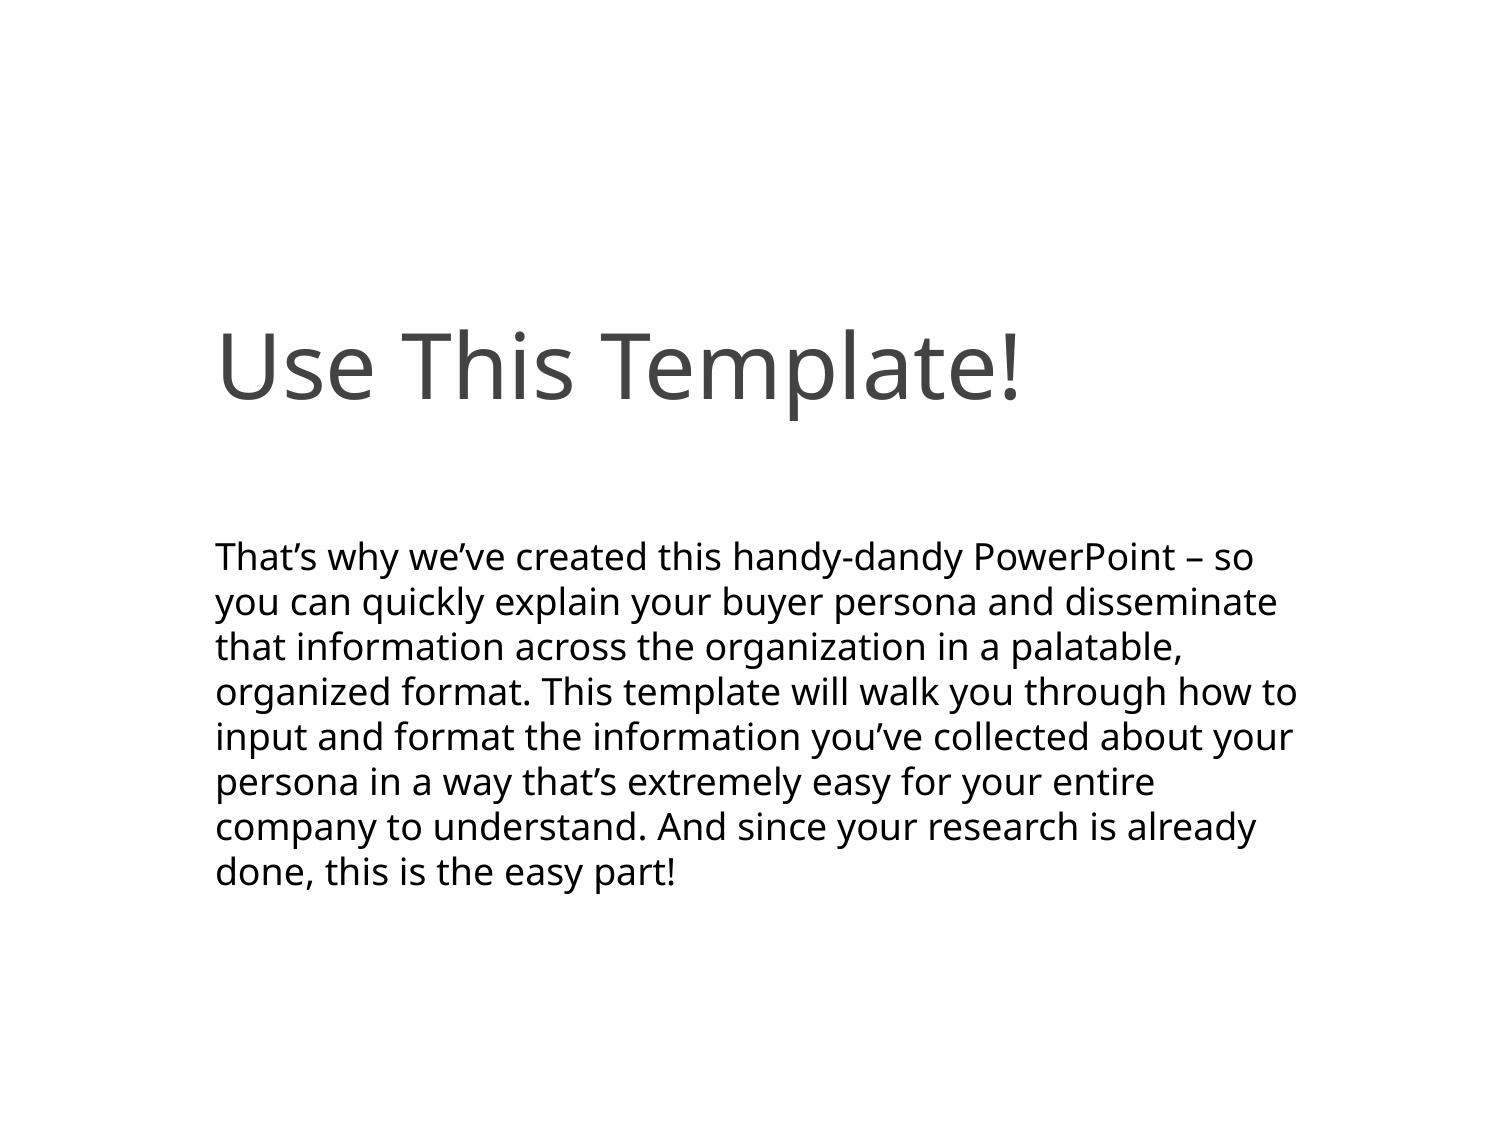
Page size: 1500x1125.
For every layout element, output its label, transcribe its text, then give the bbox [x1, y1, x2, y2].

text_box That’s why we’ve created this handy-dandy PowerPoint – so you can quickly explain your buyer persona and disseminate that information across the organization in a palatable, organized format. This template will walk you through how to input and format the information you’ve collected about your persona in a way that’s extremely easy for your entire company to understand. And since your research is already done, this is the easy part! [199, 524, 1325, 988]
title Use This Template! [200, 212, 1050, 513]
